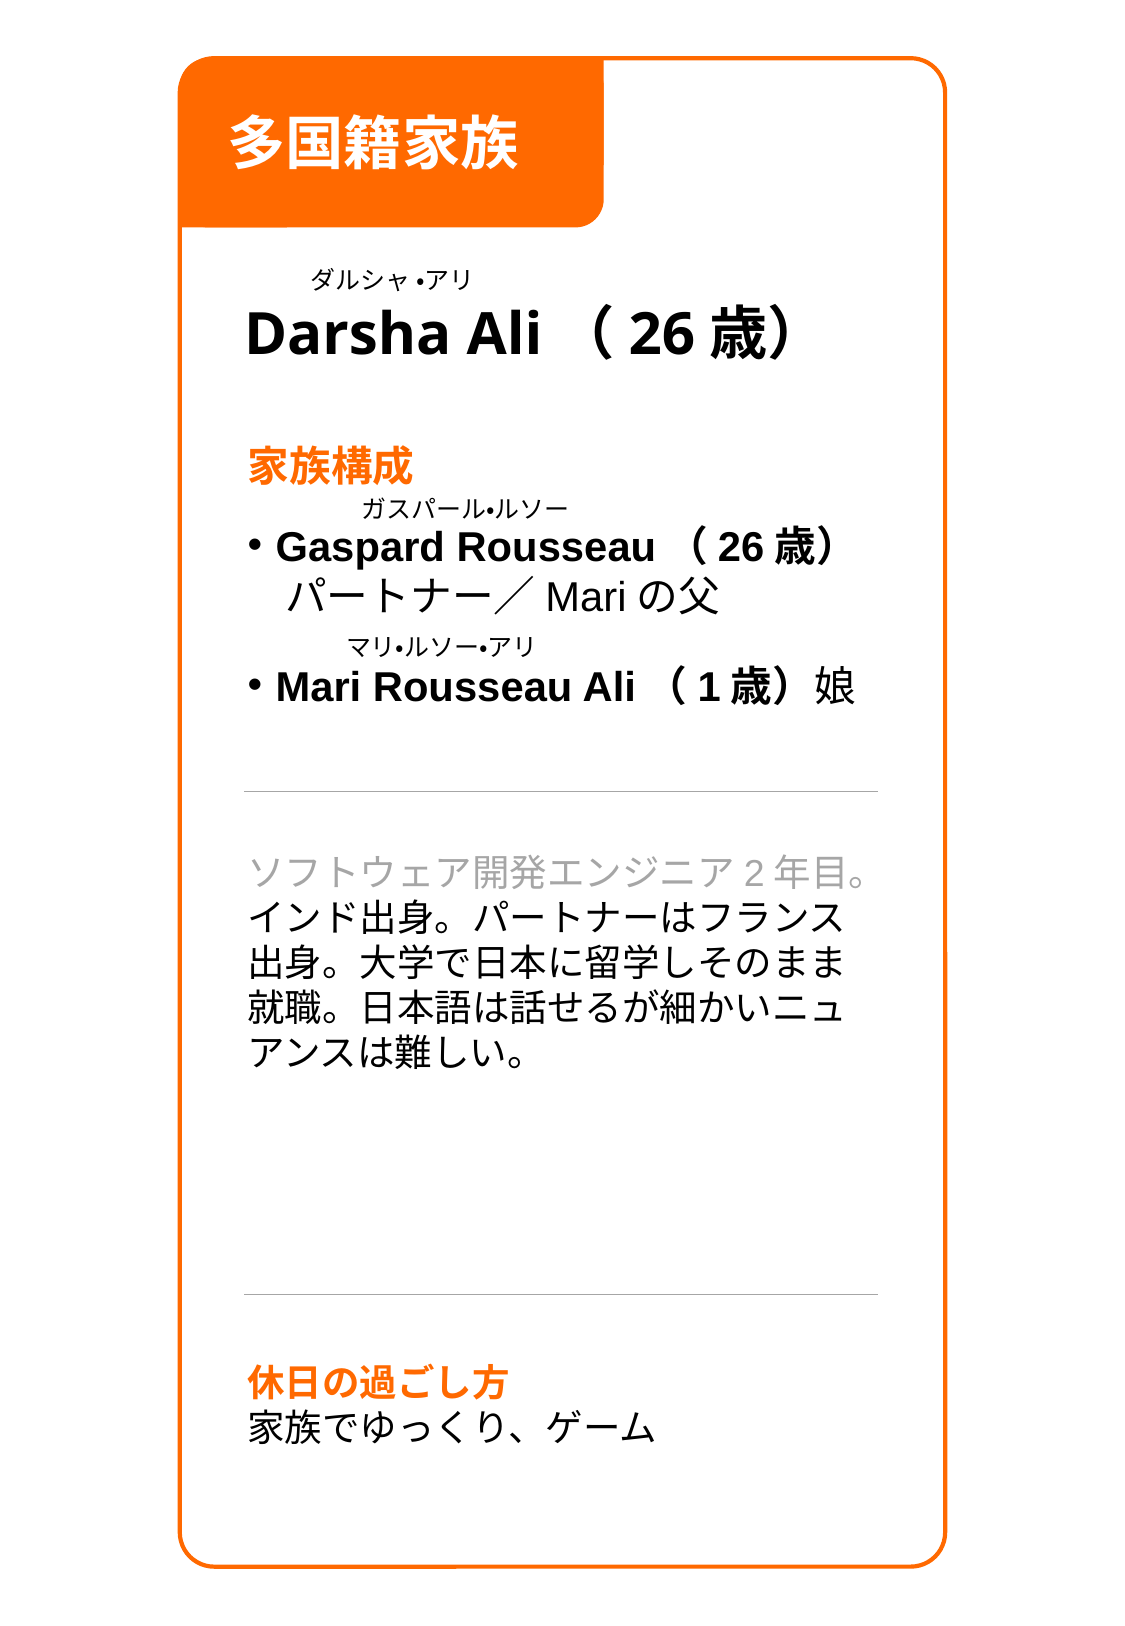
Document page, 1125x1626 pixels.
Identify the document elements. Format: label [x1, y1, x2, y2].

text_box [179, 57, 946, 1568]
